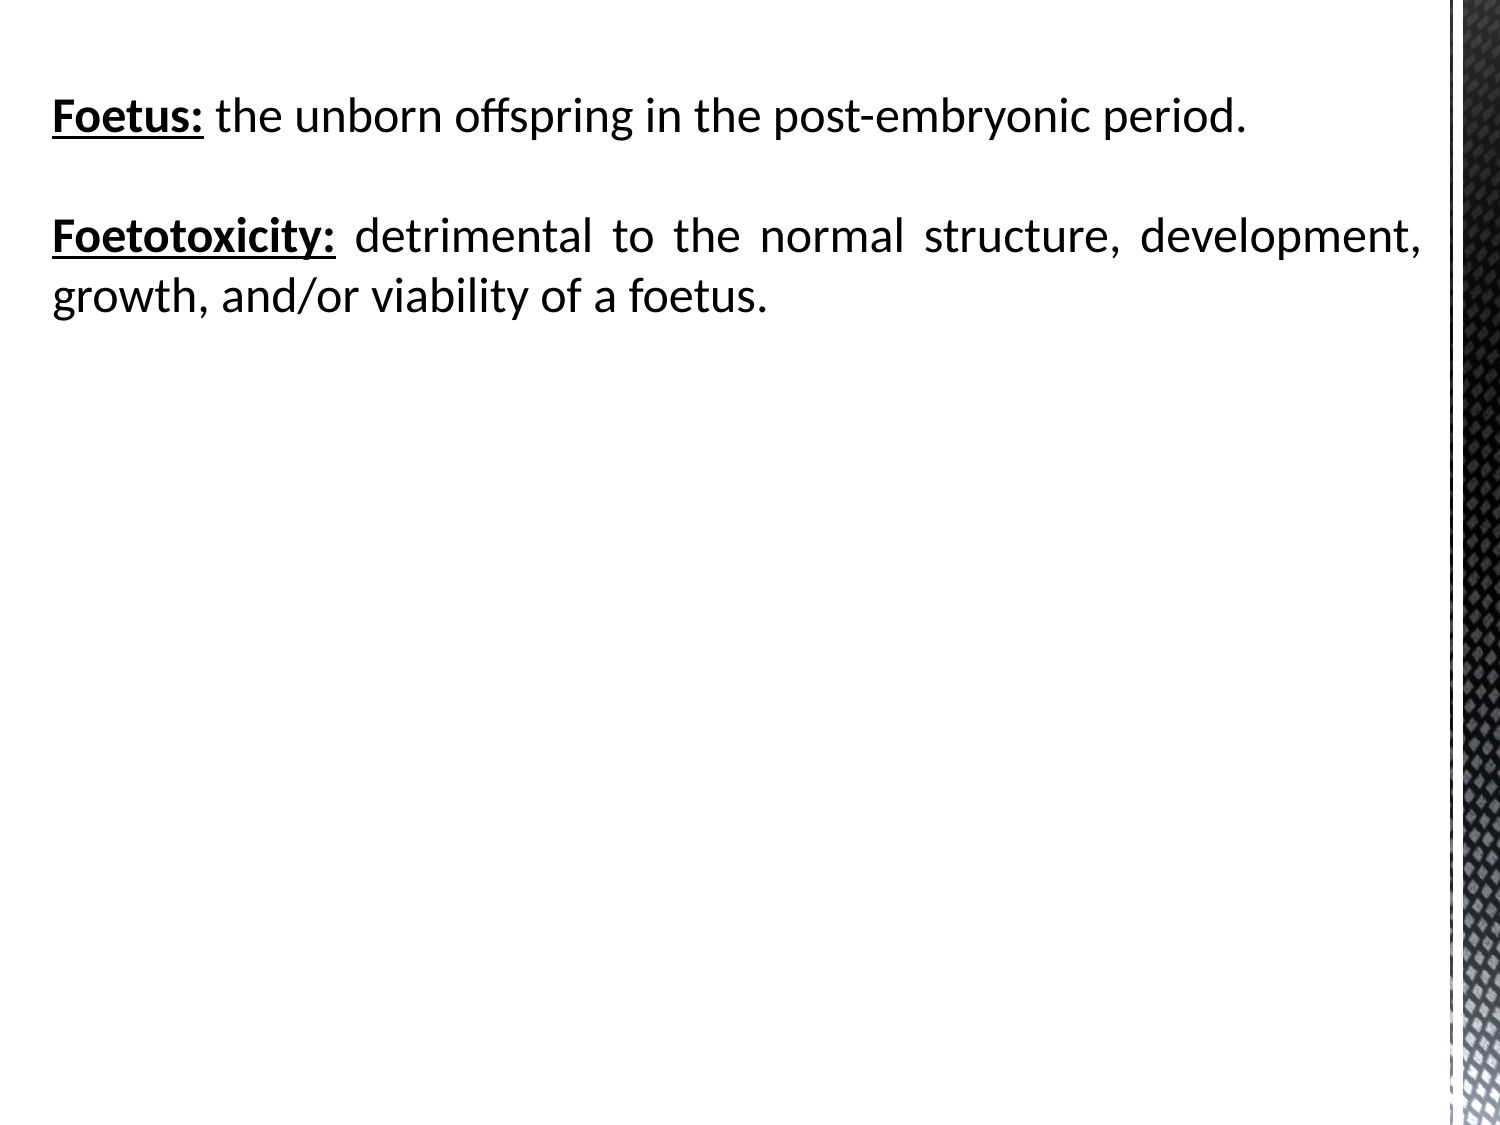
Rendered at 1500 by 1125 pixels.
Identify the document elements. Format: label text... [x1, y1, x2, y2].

text_box Foetus: the unborn offspring in the post-embryonic period. Foetotoxicity: detrimental to the normal structure, development, growth, and/or viability of a foetus. [37, 74, 1438, 330]
picture [1447, 0, 1500, 1125]
